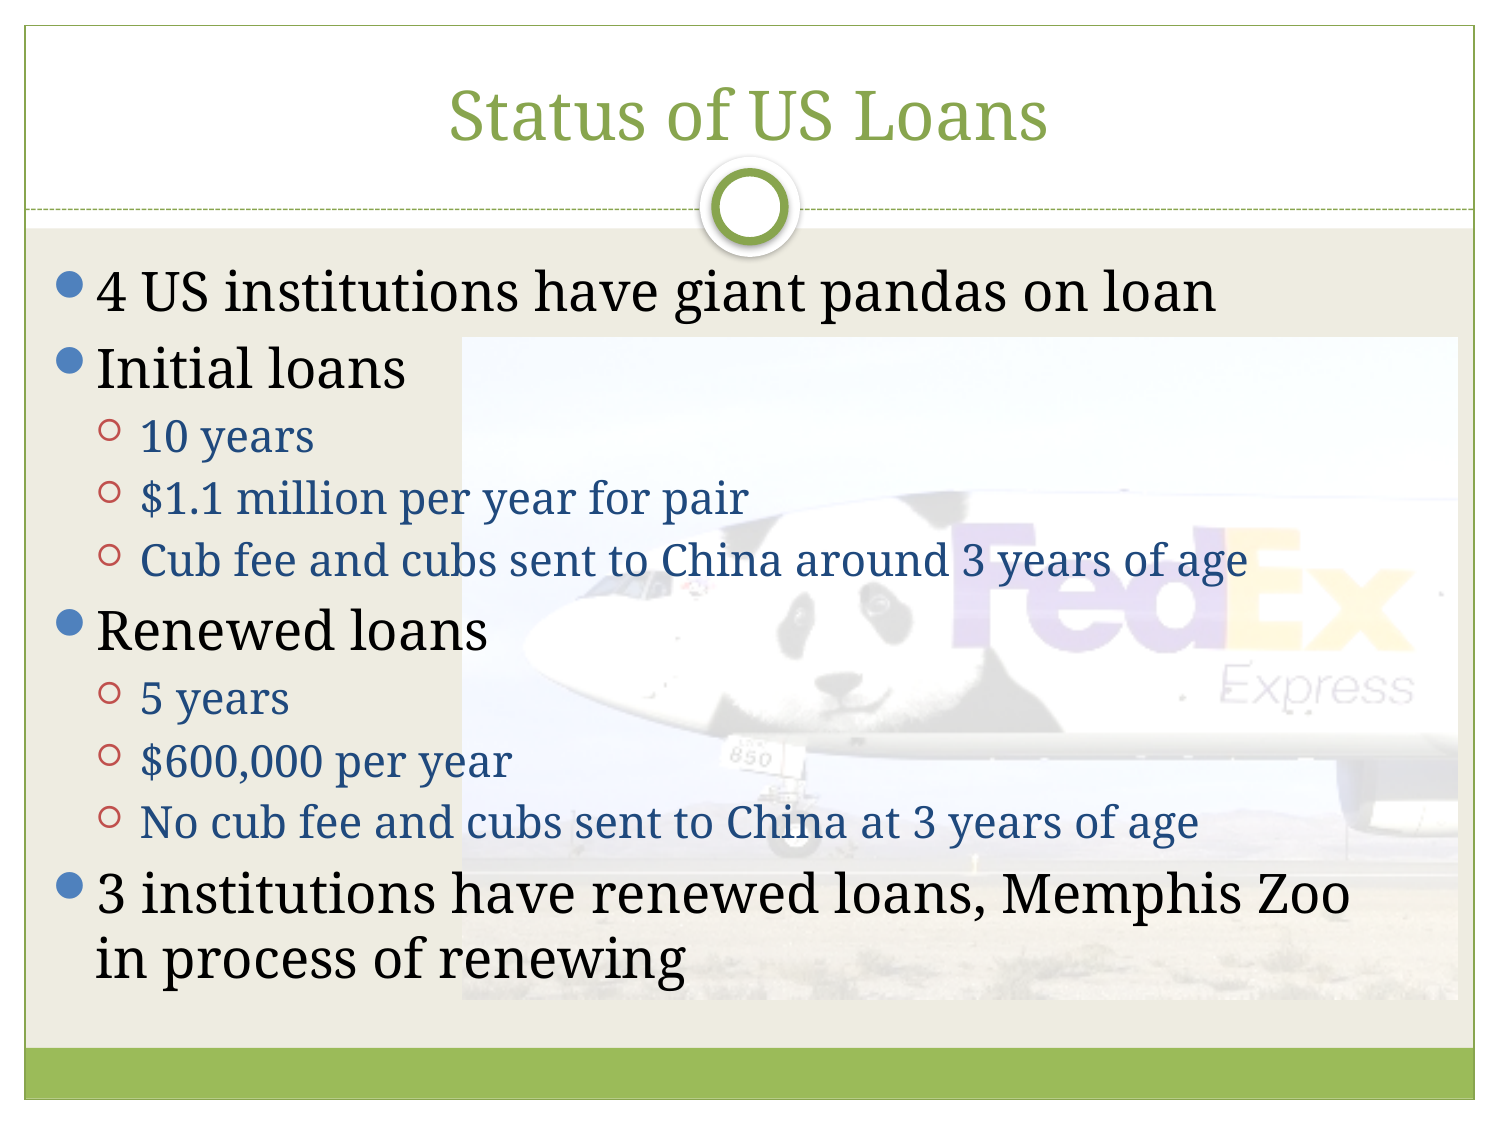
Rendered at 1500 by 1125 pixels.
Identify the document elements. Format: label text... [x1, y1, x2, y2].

picture [462, 337, 1458, 1001]
list 4 US institutions have giant pandas on loan Initial loans 10 years $1.1 million per year for pair Cub fee and cubs sent to China around 3 years of age Renewed loans 5 years $600,000 per year No cub fee and cubs sent to China at 3 years of age 3 institutions have renewed loans, Memphis Zoo in process of renewing [37, 249, 1425, 1000]
title Status of US Loans [49, 37, 1450, 162]
